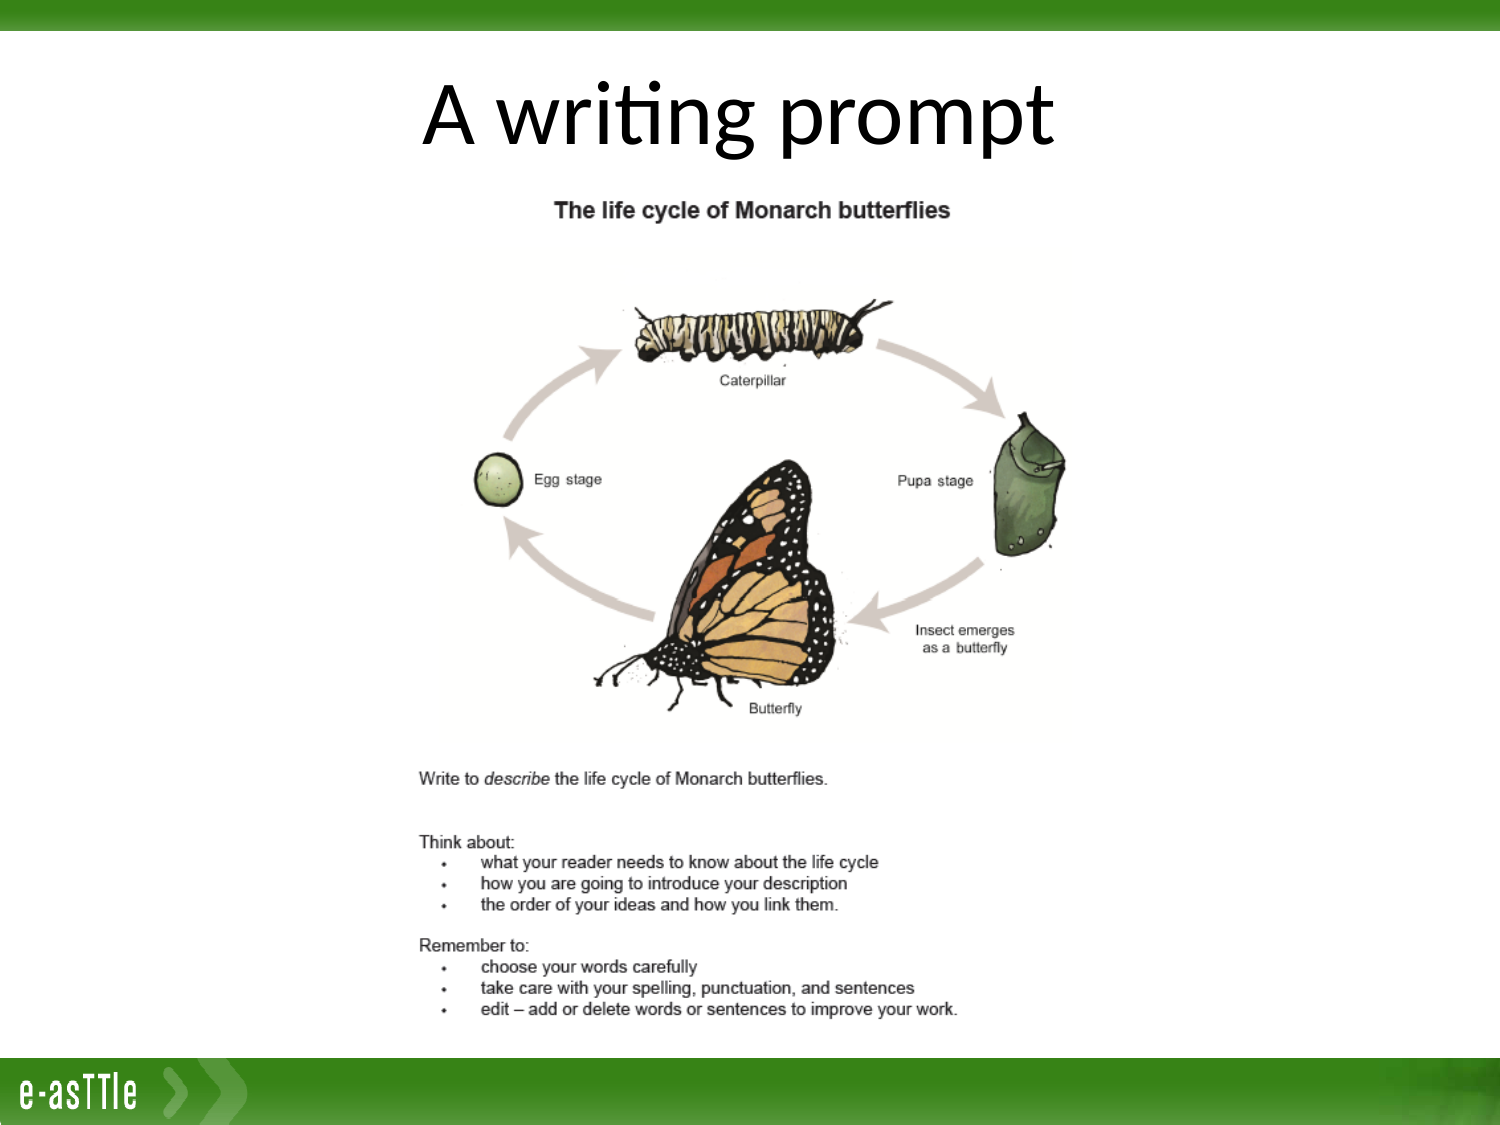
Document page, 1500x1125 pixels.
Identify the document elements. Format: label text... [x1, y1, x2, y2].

picture [0, 0, 1500, 31]
picture [407, 196, 1072, 1039]
text_box A writing prompt [74, 45, 1425, 233]
picture [0, 1058, 1500, 1125]
